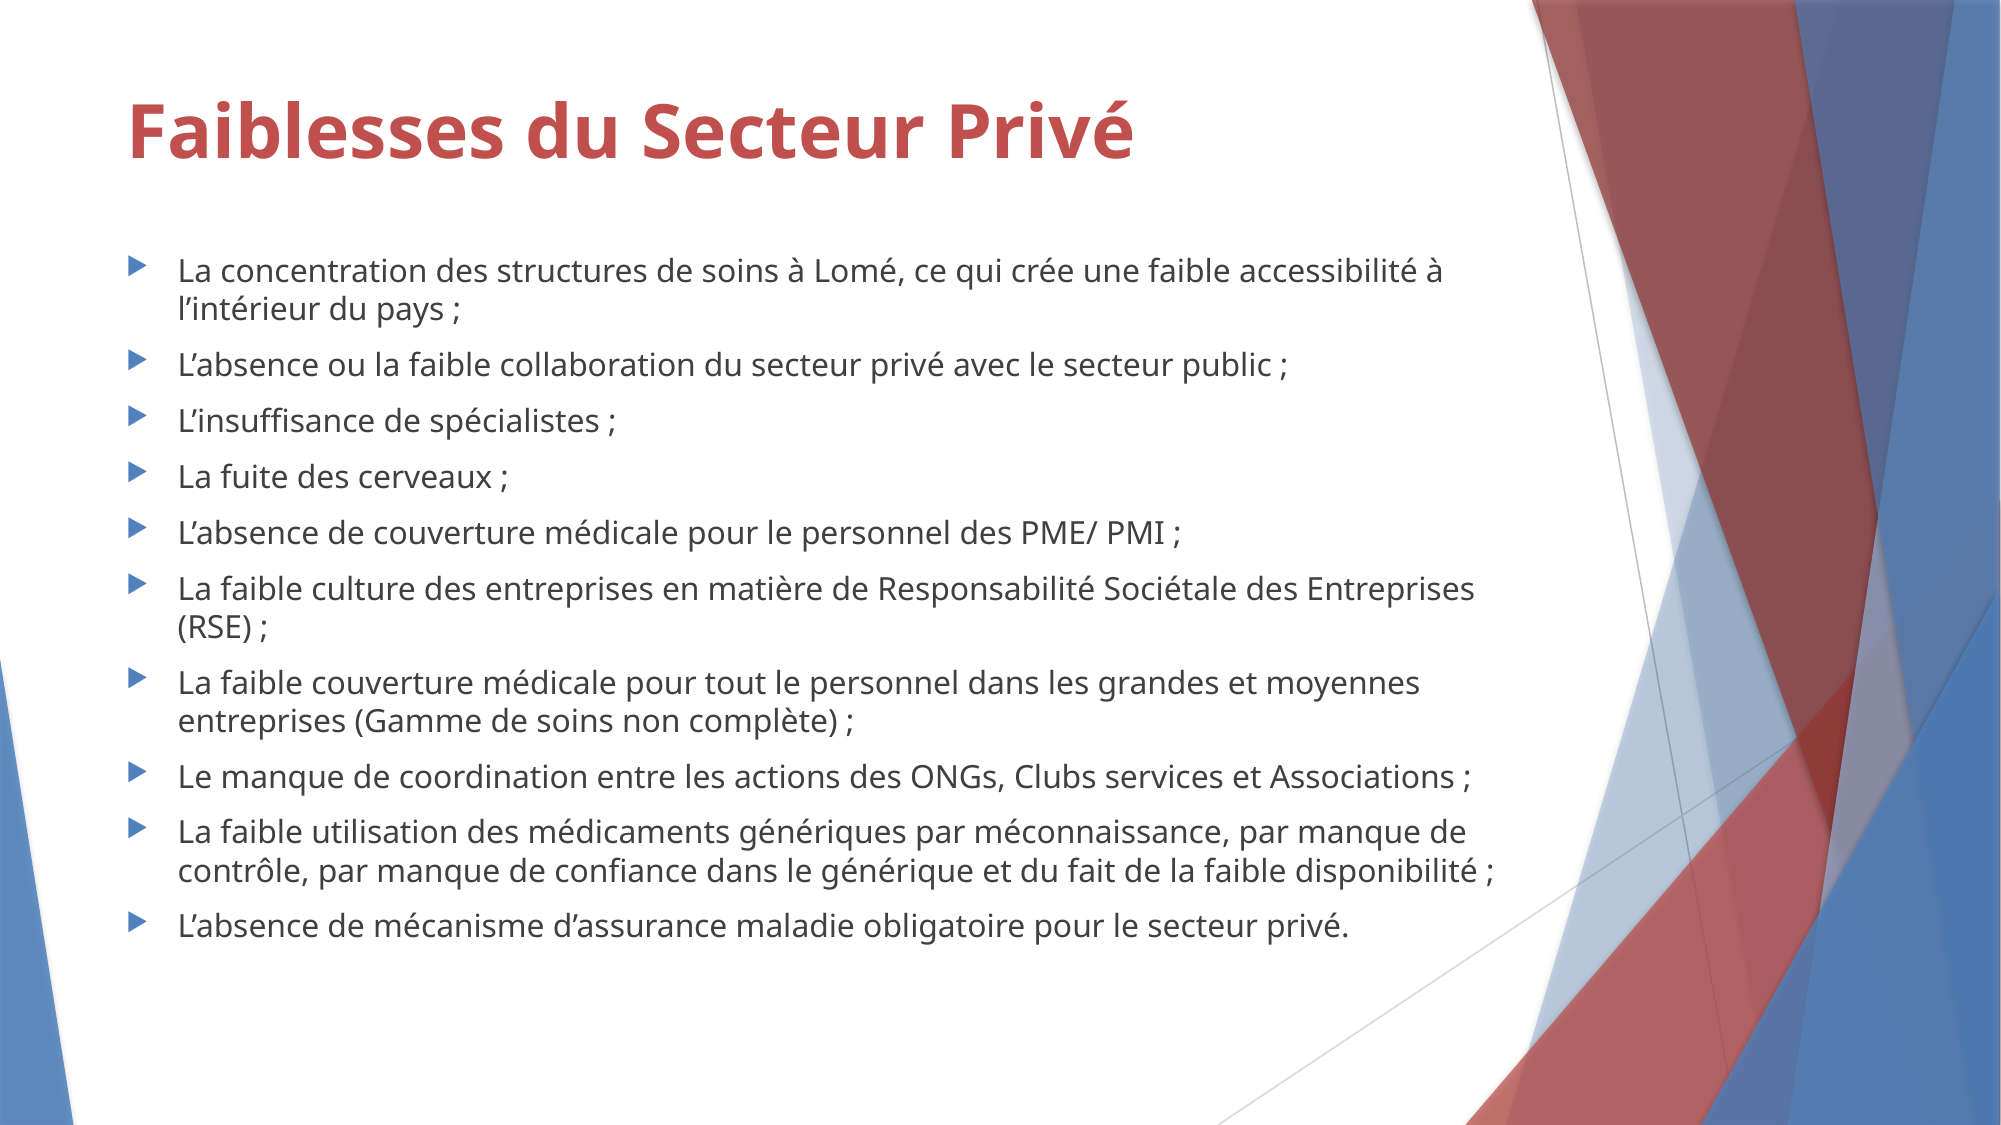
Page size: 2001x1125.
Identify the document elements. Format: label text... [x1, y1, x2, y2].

list La concentration des structures de soins à Lomé, ce qui crée une faible accessibilité à l’intérieur du pays ; L’absence ou la faible collaboration du secteur privé avec le secteur public ; L’insuffisance de spécialistes ; La fuite des cerveaux ; L’absence de couverture médicale pour le personnel des PME/ PMI ; La faible culture des entreprises en matière de Responsabilité Sociétale des Entreprises (RSE) ; La faible couverture médicale pour tout le personnel dans les grandes et moyennes entreprises (Gamme de soins non complète) ; Le manque de coordination entre les actions des ONGs, Clubs services et Associations ; La faible utilisation des médicaments génériques par méconnaissance, par manque de contrôle, par manque de confiance dans le générique et du fait de la faible disponibilité ; L’absence de mécanisme d’assurance maladie obligatoire pour le secteur privé. [111, 243, 1522, 992]
title Faiblesses du Secteur Privé [111, 75, 1522, 219]
